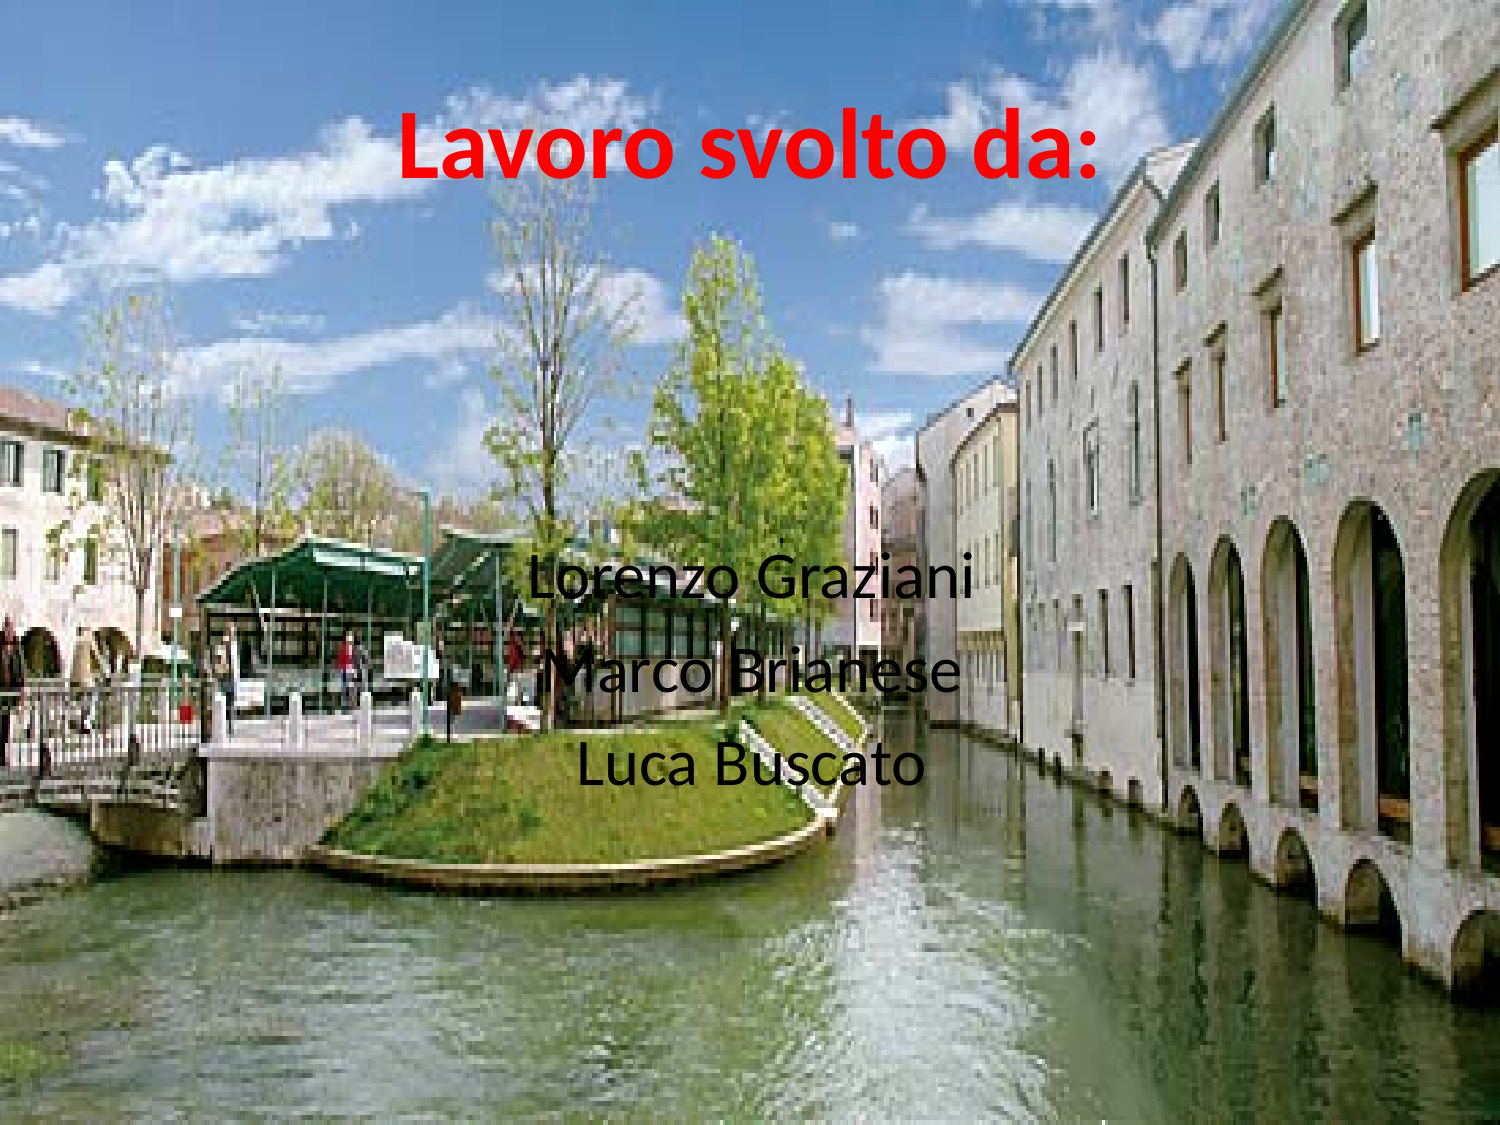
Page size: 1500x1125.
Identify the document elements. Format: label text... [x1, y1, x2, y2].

picture [0, 0, 1500, 1125]
title Lavoro svolto da: [75, 45, 1425, 233]
list Lorenzo Graziani Marco Brianese Luca Buscato [76, 338, 1427, 1081]
